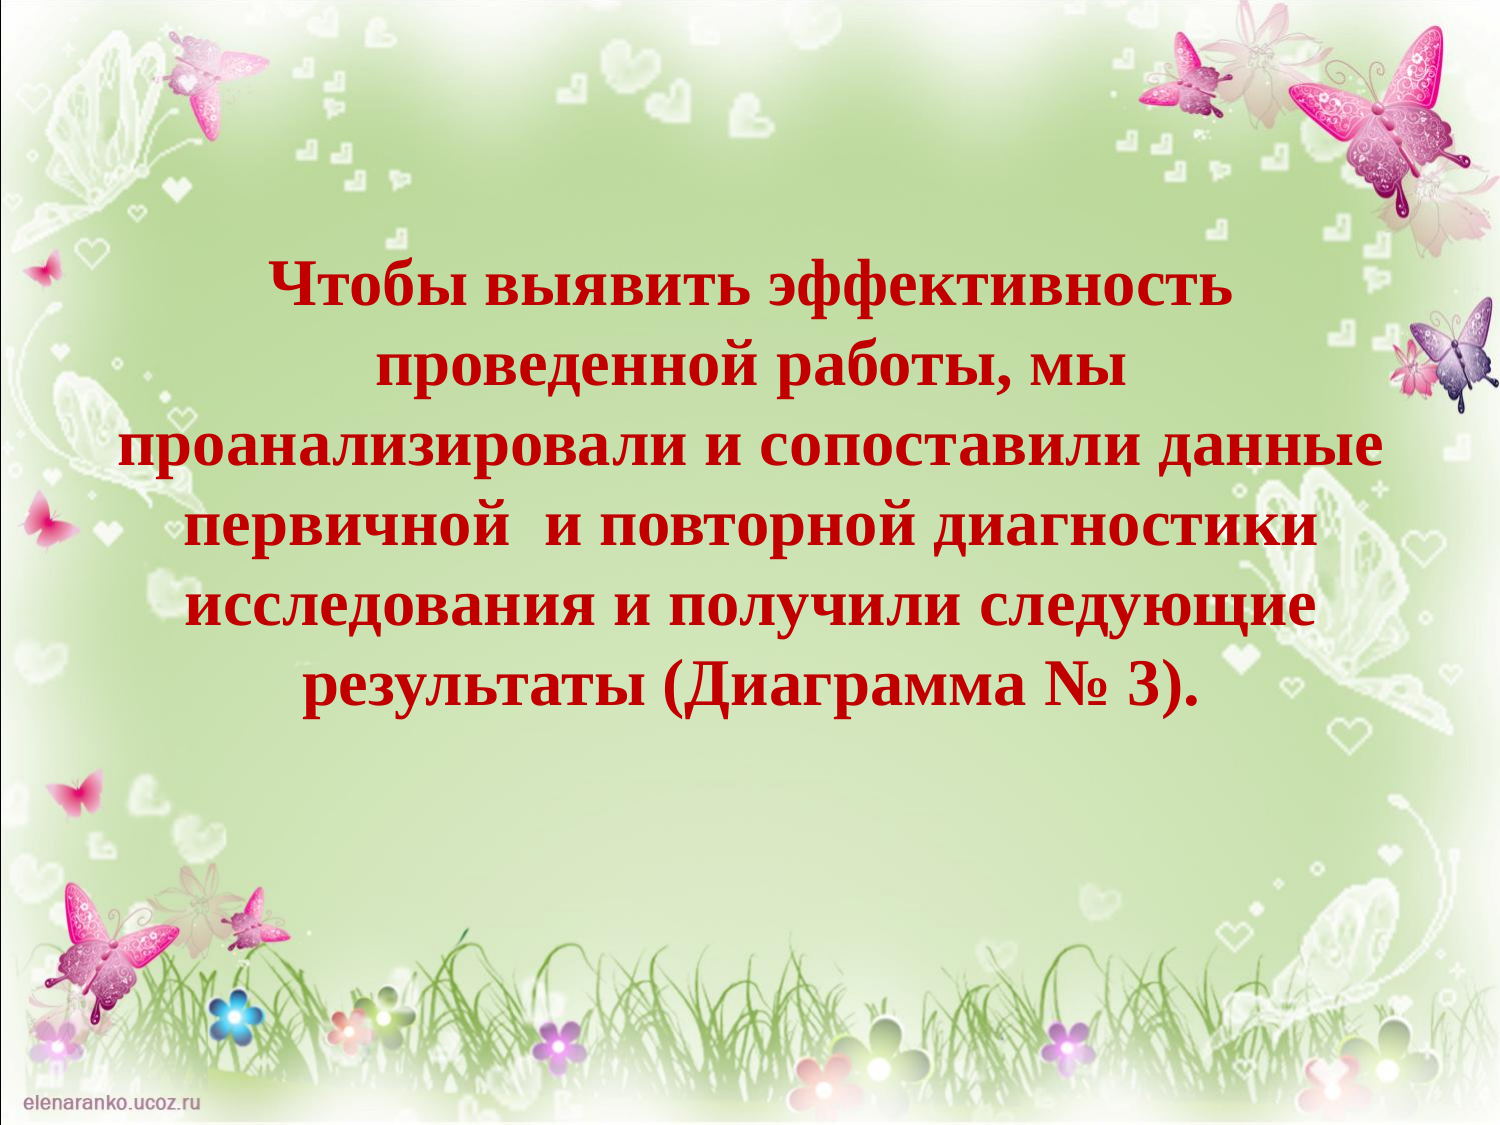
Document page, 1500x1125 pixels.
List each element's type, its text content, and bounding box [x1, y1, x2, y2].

picture [0, 0, 1500, 1125]
list Чтобы выявить эффективность проведенной работы, мы проанализировали и сопоставили данные первичной и повторной диагностики исследования и получили следующие результаты (Диаграмма № 3). [76, 231, 1427, 799]
